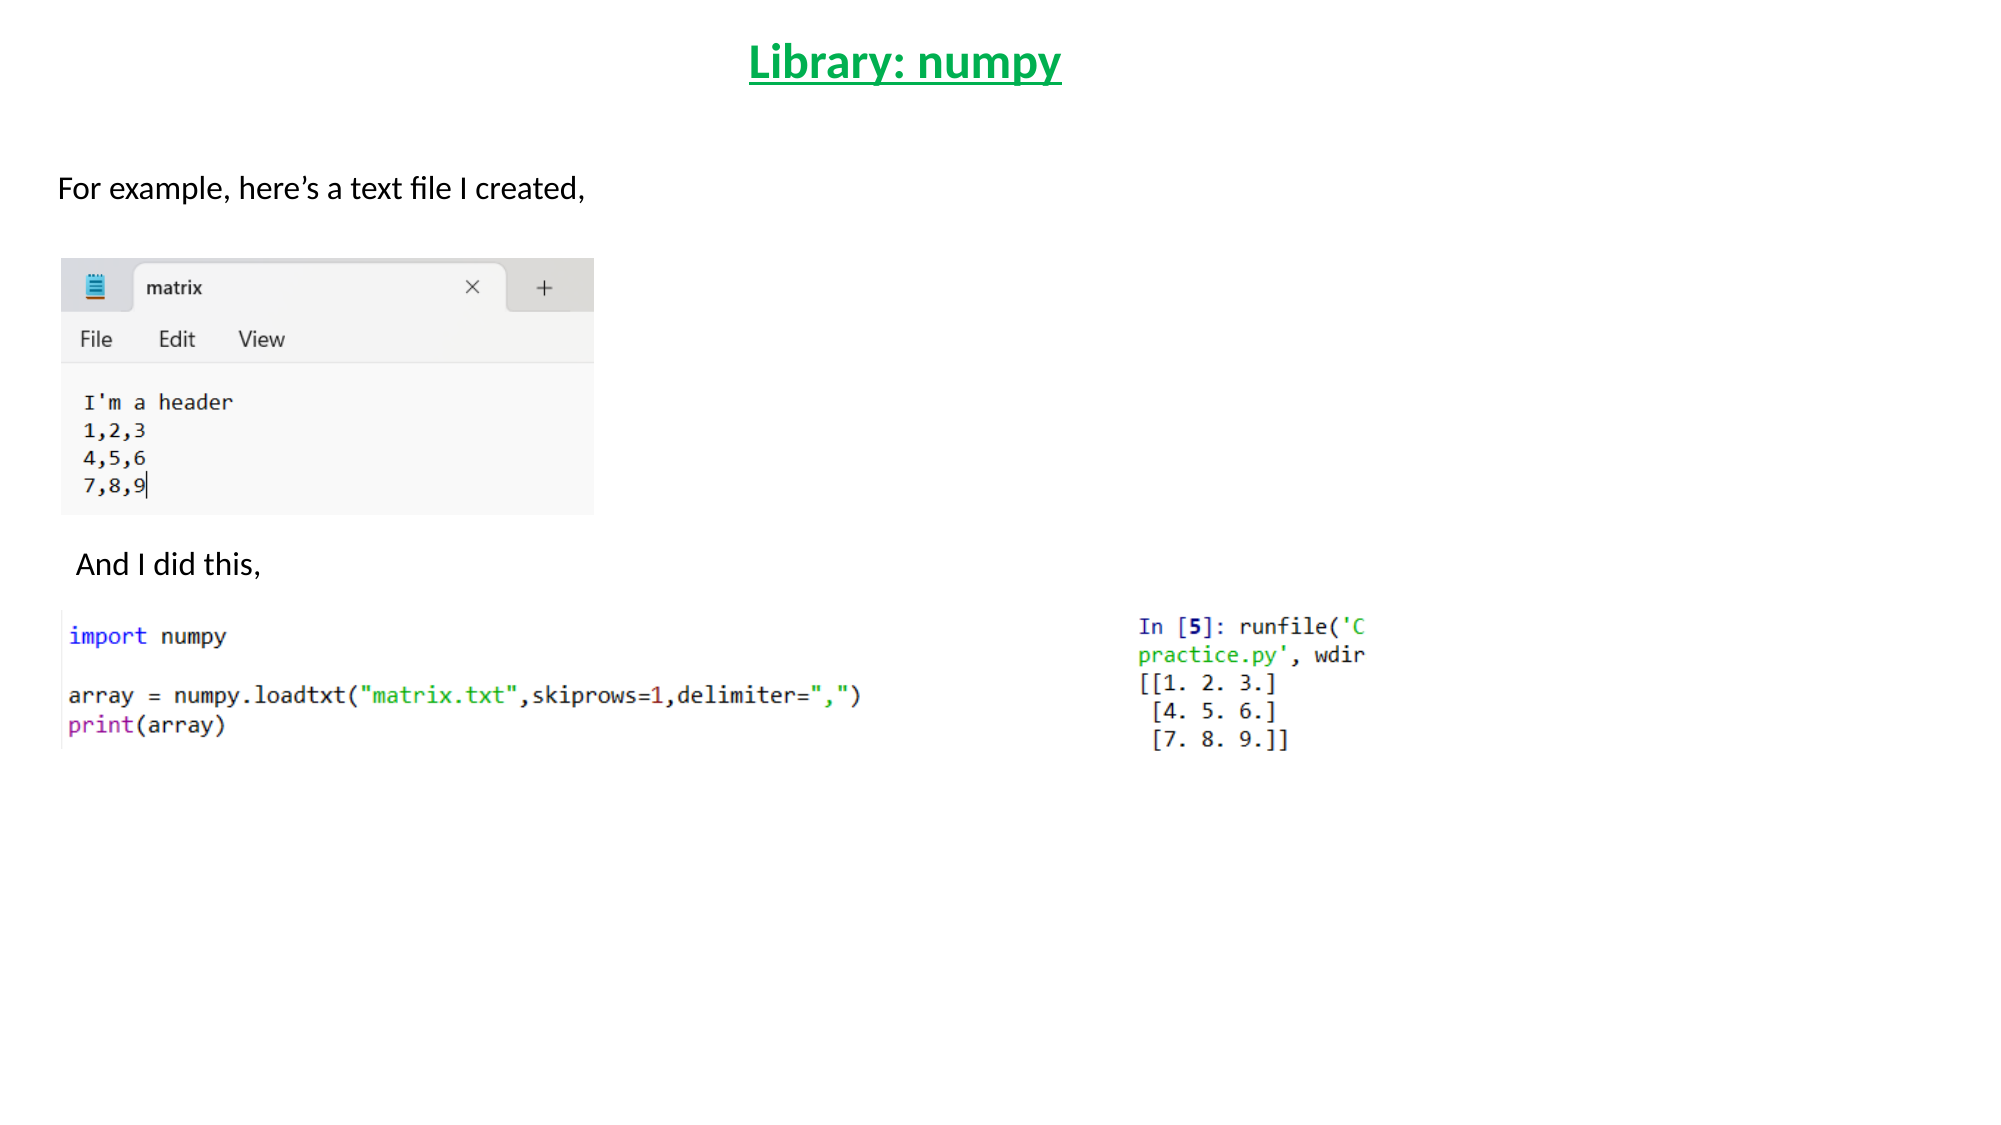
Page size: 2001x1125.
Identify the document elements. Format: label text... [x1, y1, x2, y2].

text_box And I did this, [61, 534, 720, 590]
picture [61, 610, 870, 749]
picture [1130, 606, 1367, 765]
text_box Library: numpy [734, 21, 1077, 97]
picture [61, 258, 594, 515]
text_box For example, here’s a text file I created, [43, 159, 702, 214]
